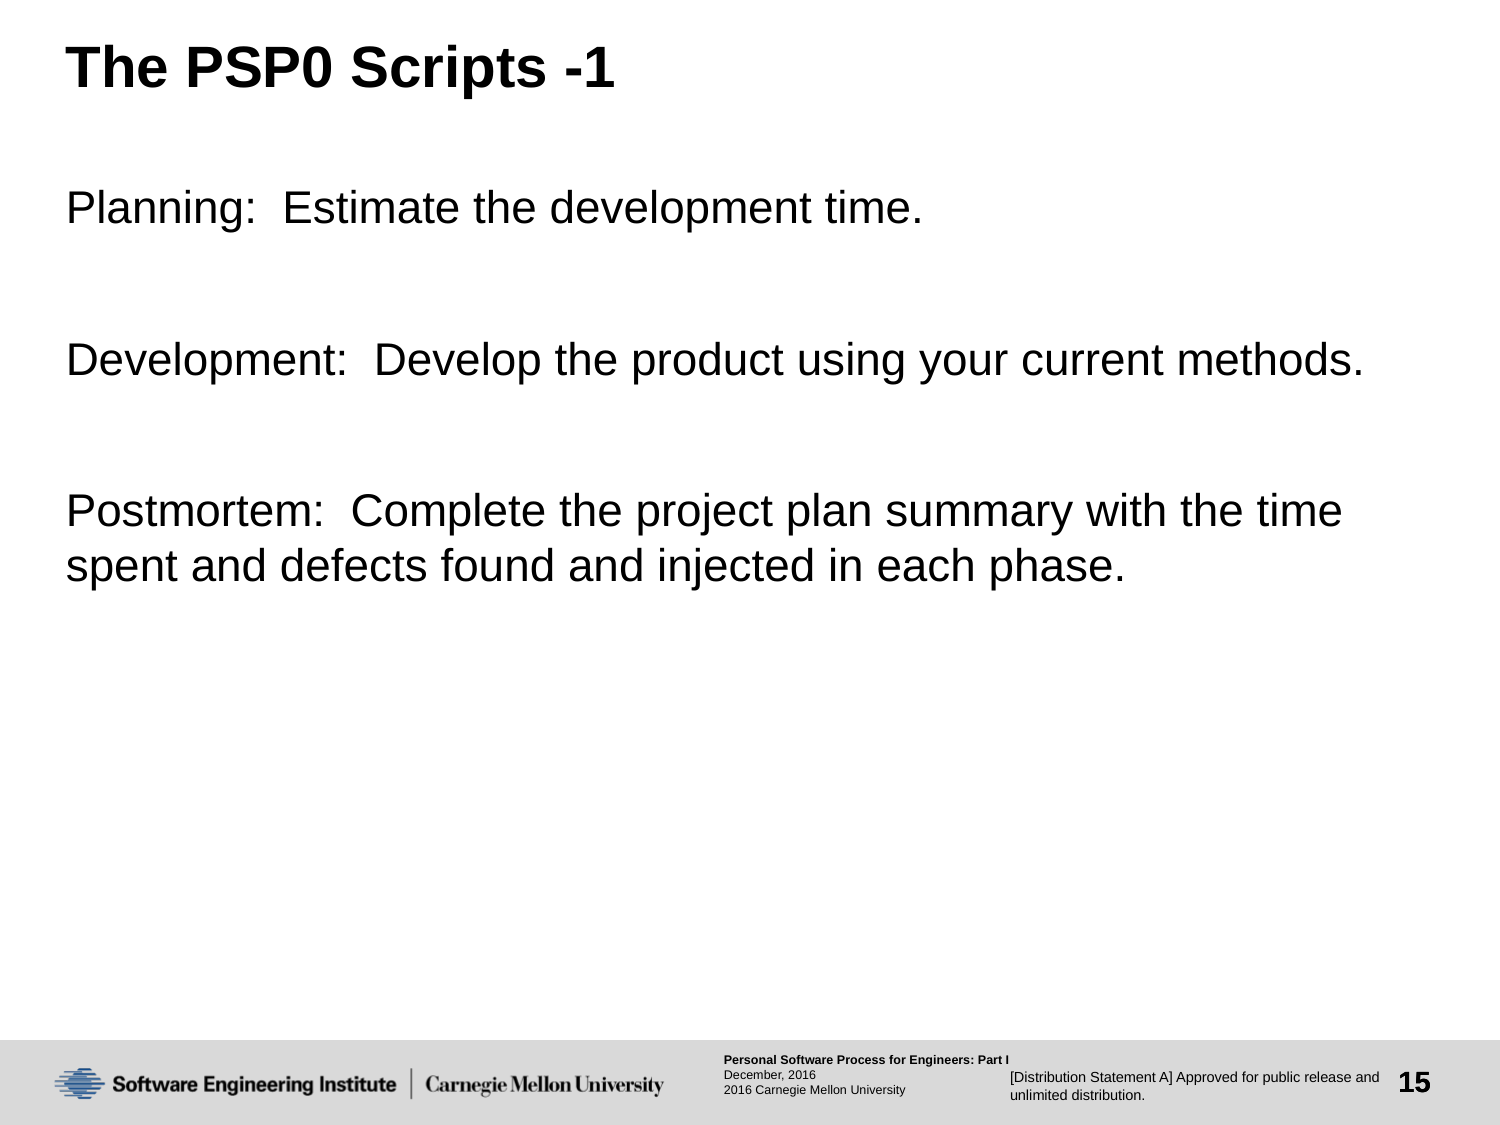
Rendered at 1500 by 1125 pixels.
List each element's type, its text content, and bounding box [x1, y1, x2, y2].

title The PSP0 Scripts -1 [65, 37, 1313, 148]
list Planning: Estimate the development time. Development: Develop the product using your current methods. Postmortem: Complete the project plan summary with the time spent and defects found and injected in each phase. [65, 177, 1431, 1000]
picture [46, 1061, 673, 1104]
